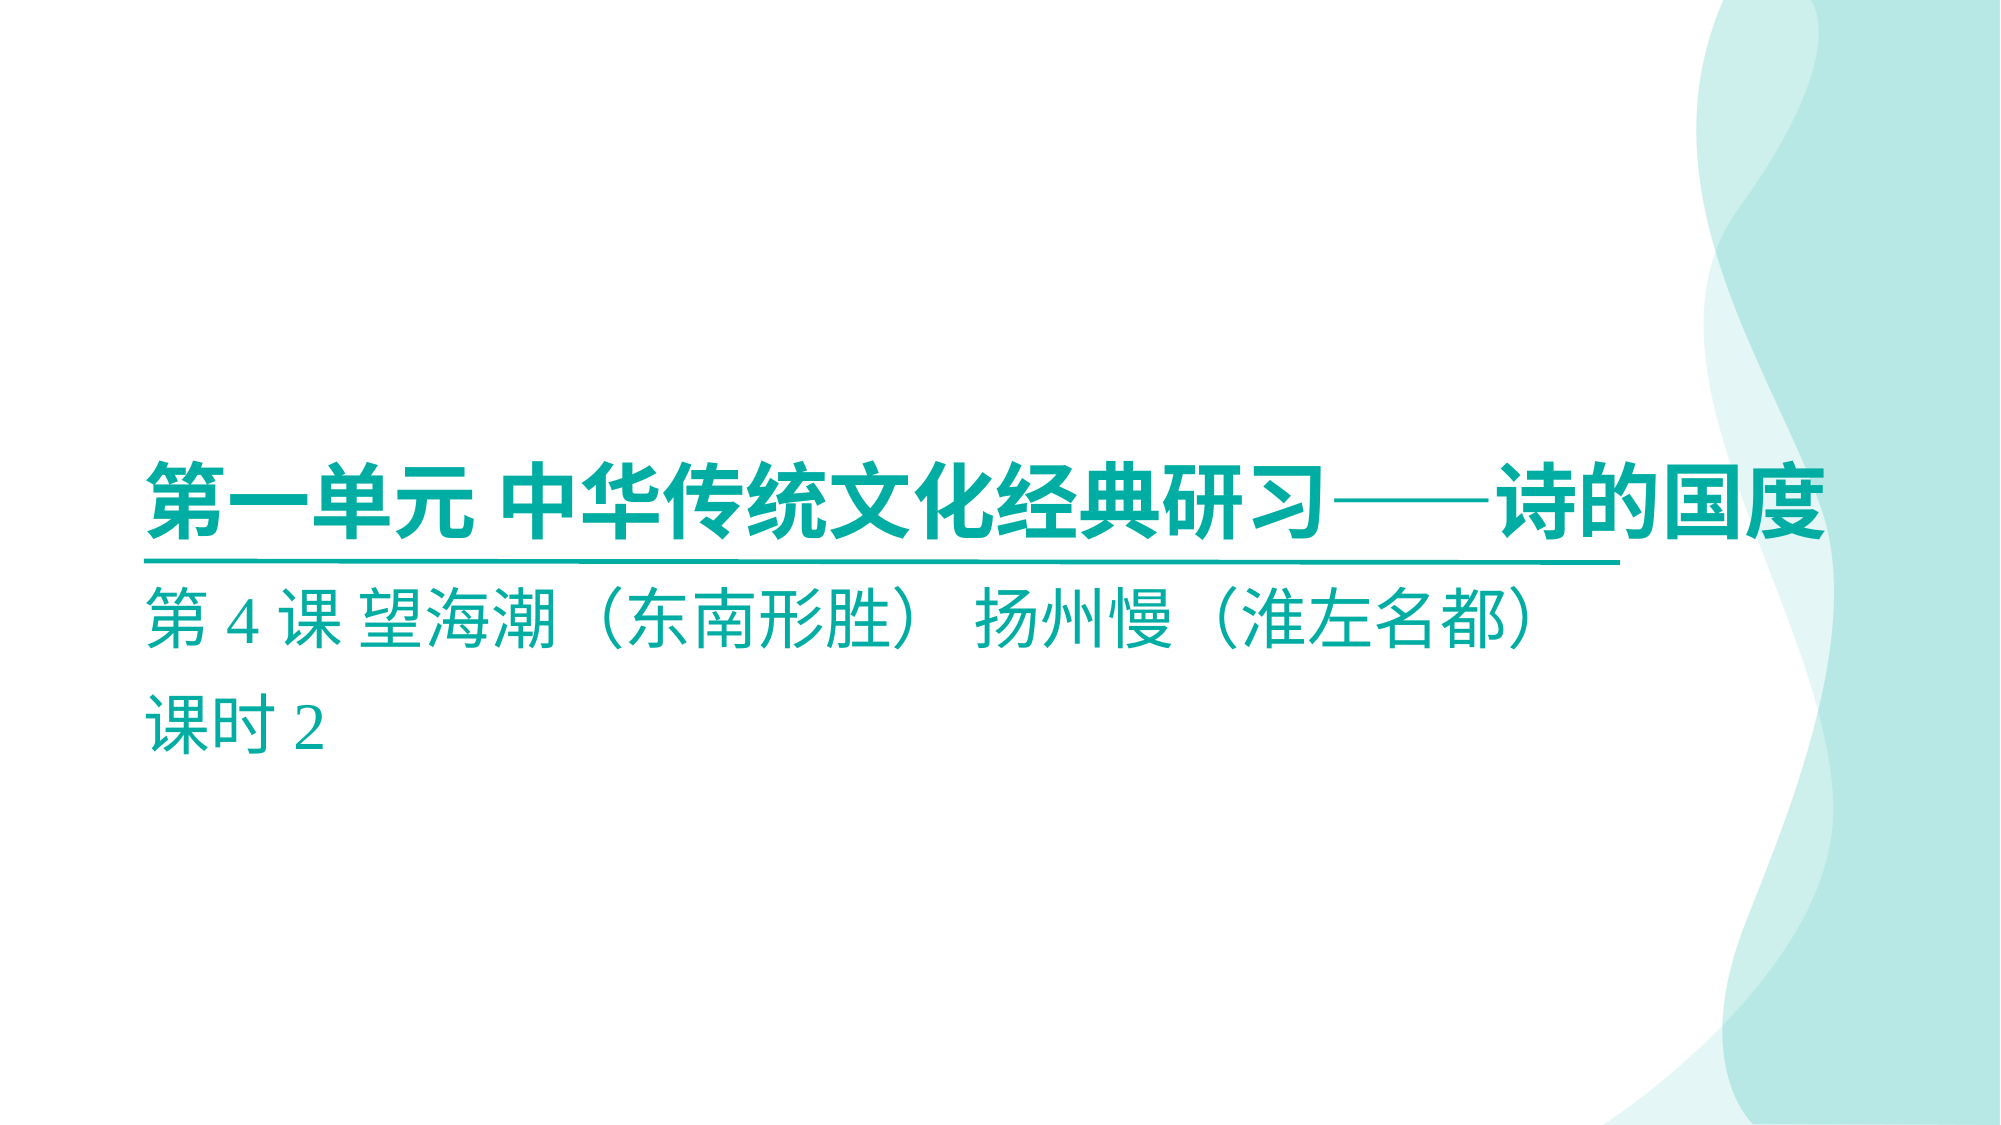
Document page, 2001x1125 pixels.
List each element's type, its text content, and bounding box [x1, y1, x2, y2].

text_box 第一单元 中华传统文化经典研习——诗的国度 [143, 430, 1946, 549]
picture [0, 0, 2000, 1125]
